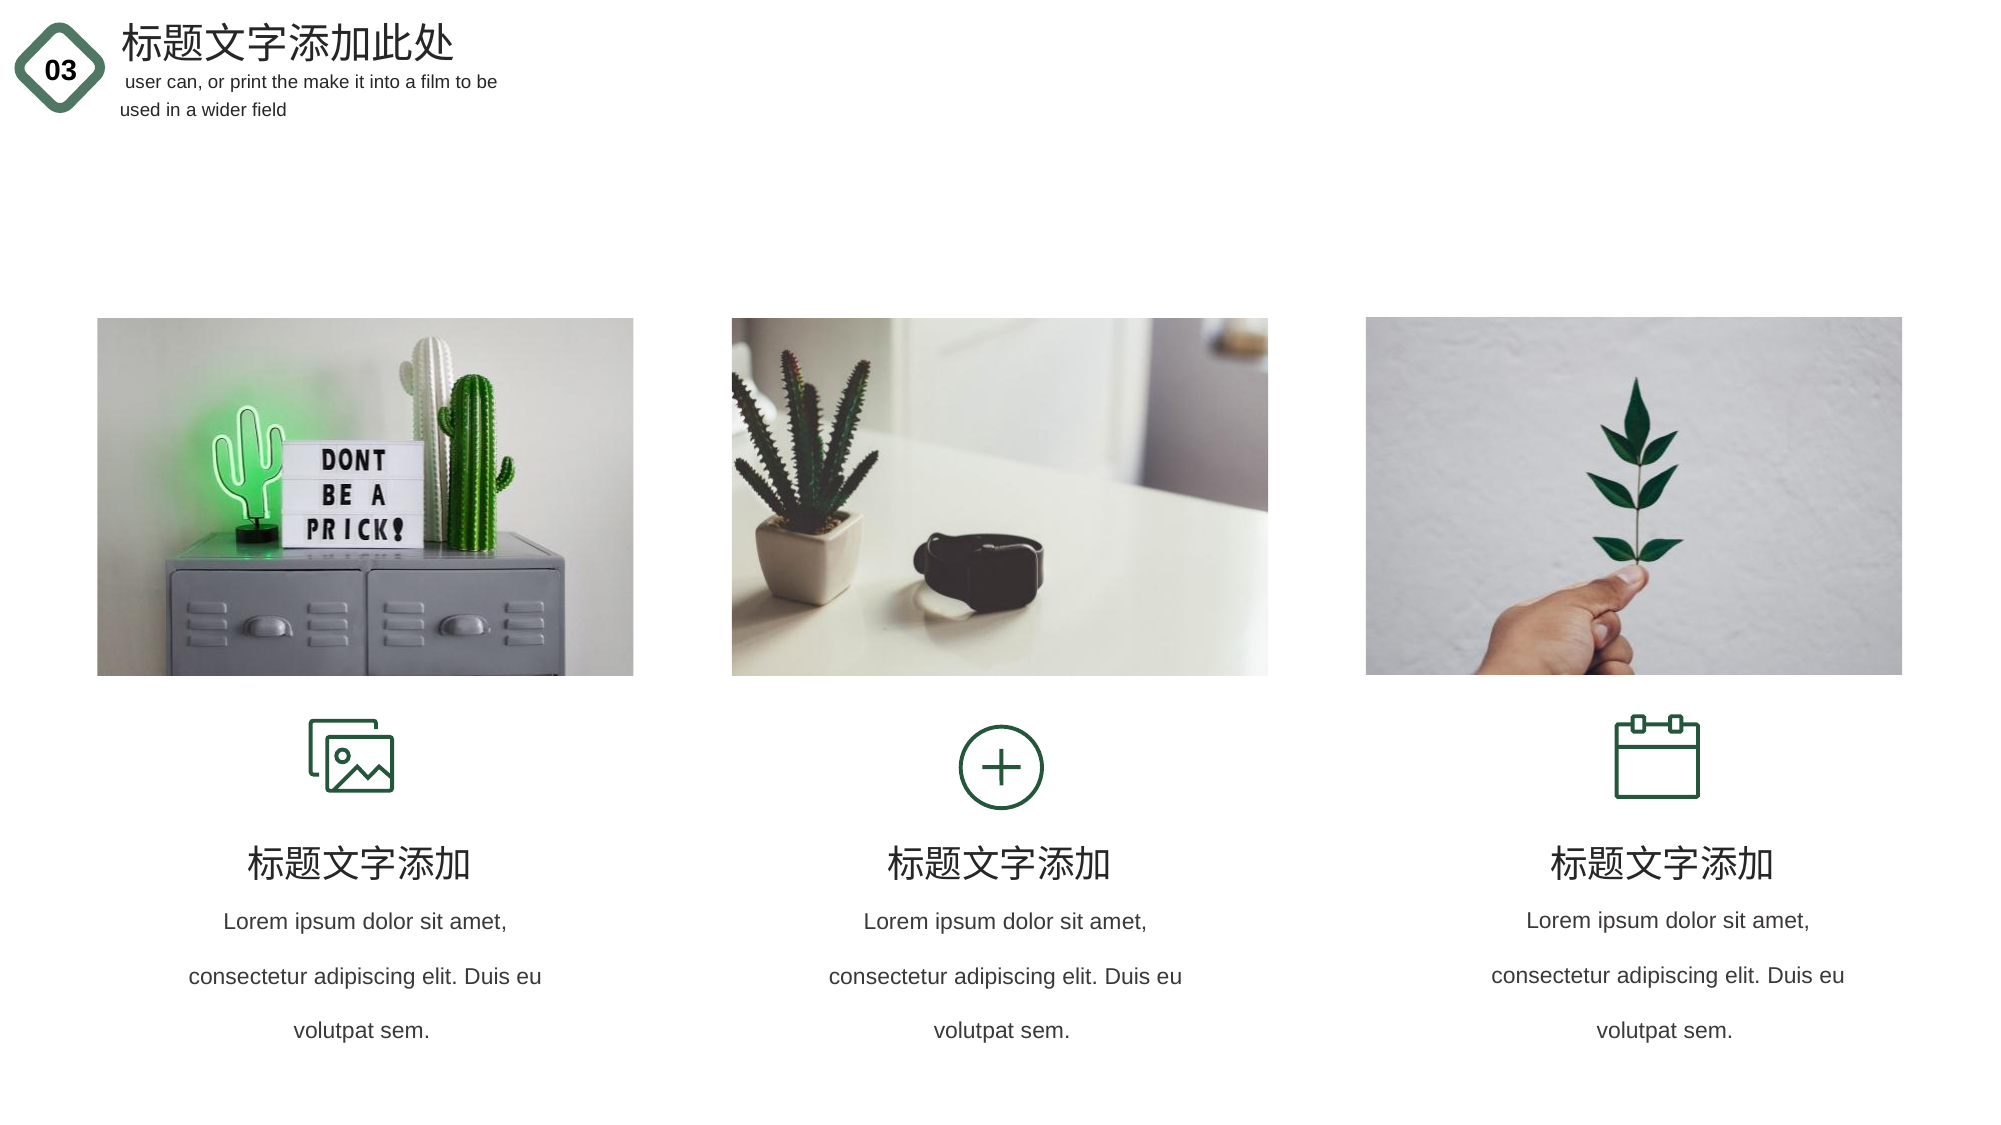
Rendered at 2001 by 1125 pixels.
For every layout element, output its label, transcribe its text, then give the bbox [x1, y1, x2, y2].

picture [731, 318, 1269, 676]
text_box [27, 9, 515, 127]
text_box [960, 726, 1043, 809]
text_box 标题文字添加 [232, 832, 487, 893]
text_box 标题文字添加 [872, 832, 1128, 893]
picture [97, 318, 634, 676]
text_box 标题文字添加 [1535, 832, 1791, 892]
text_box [1616, 716, 1698, 797]
picture [1365, 317, 1903, 675]
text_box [310, 720, 393, 791]
text_box Lorem ipsum dolor sit amet, consectetur adipiscing elit. Duis eu volutpat sem. [1474, 870, 1863, 1051]
text_box Lorem ipsum dolor sit amet, consectetur adipiscing elit. Duis eu volutpat sem. [811, 871, 1200, 1051]
text_box Lorem ipsum dolor sit amet, consectetur adipiscing elit. Duis eu volutpat sem. [171, 871, 560, 1051]
